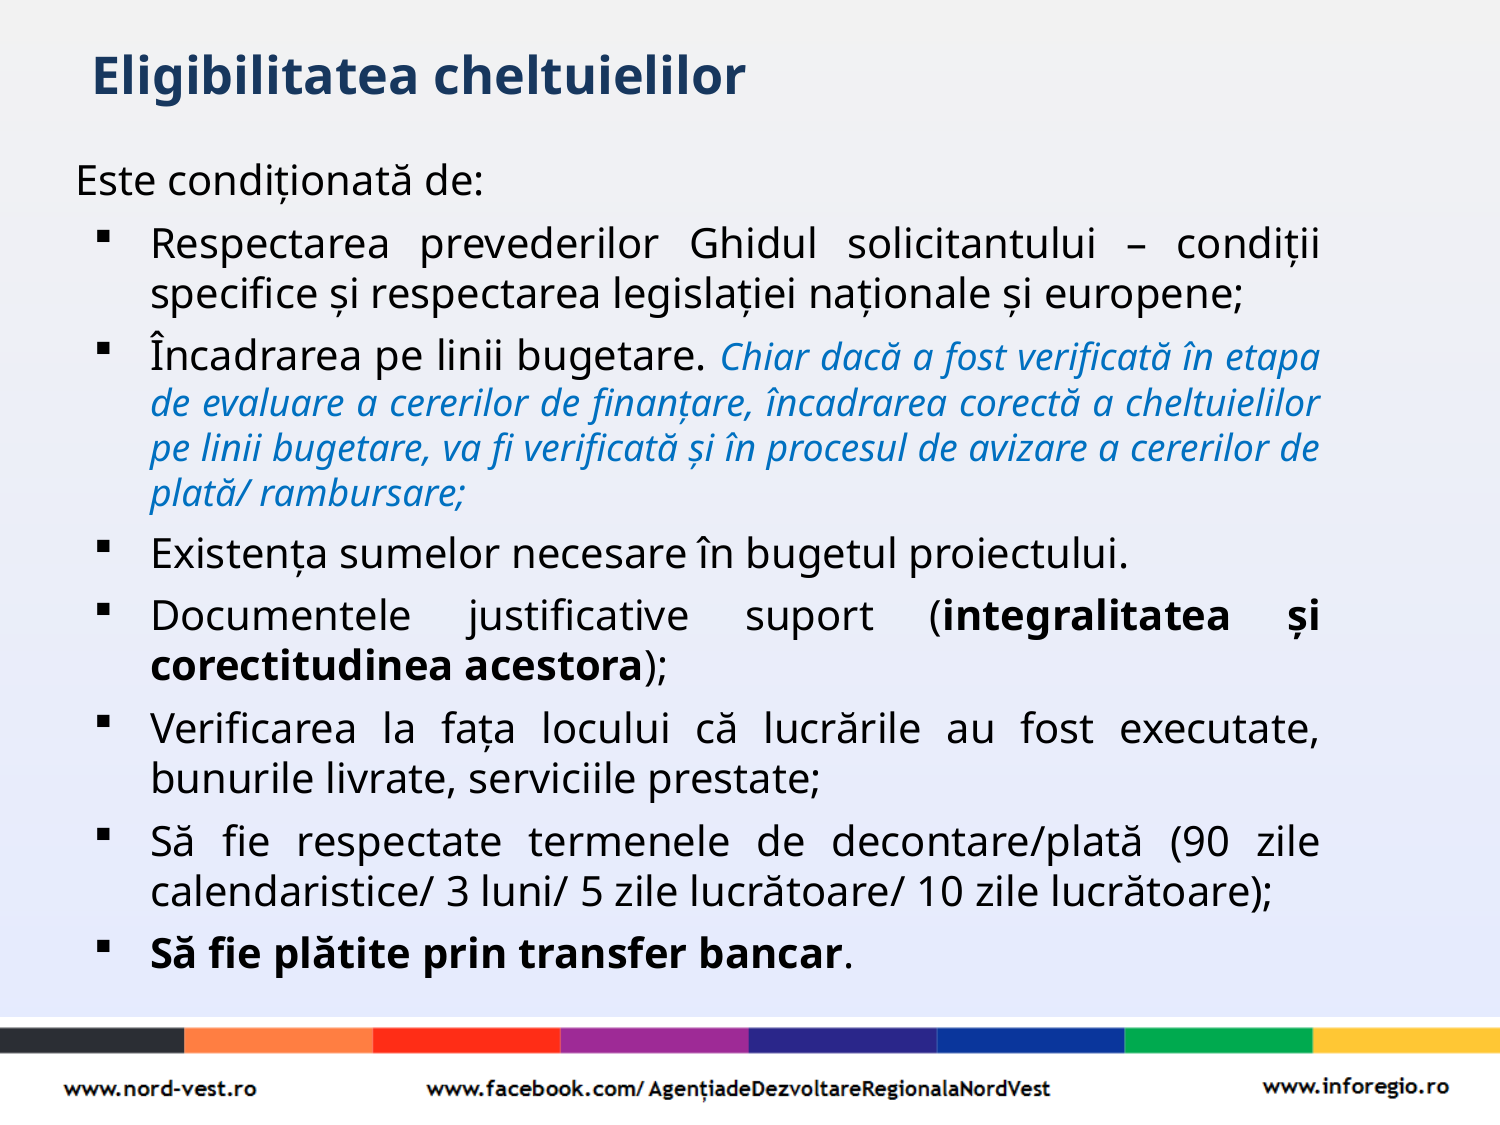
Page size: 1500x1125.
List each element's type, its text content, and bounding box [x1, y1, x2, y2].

title Eligibilitatea cheltuielilor [89, 42, 1411, 149]
text_box Este condiționată de: Respectarea prevederilor Ghidul solicitantului – condiții specifice și respectarea legislației naționale și europene; Încadrarea pe linii bugetare. Chiar dacă a fost verificată în etapa de evaluare a cererilor de finanțare, încadrarea corectă a cheltuielilor pe linii bugetare, va fi verificată și în procesul de avizare a cererilor de plată/ rambursare; Existența sumelor necesare în bugetul proiectului. Documentele justificative suport (integralitatea și corectitudinea acestora); Verificarea la fața locului că lucrările au fost executate, bunurile livrate, serviciile prestate; Să fie respectate termenele de decontare/plată (90 zile calendaristice/ 3 luni/ 5 zile lucrătoare/ 10 zile lucrătoare); Să fie plătite prin transfer bancar. [75, 149, 1450, 977]
picture [0, 1017, 1500, 1125]
